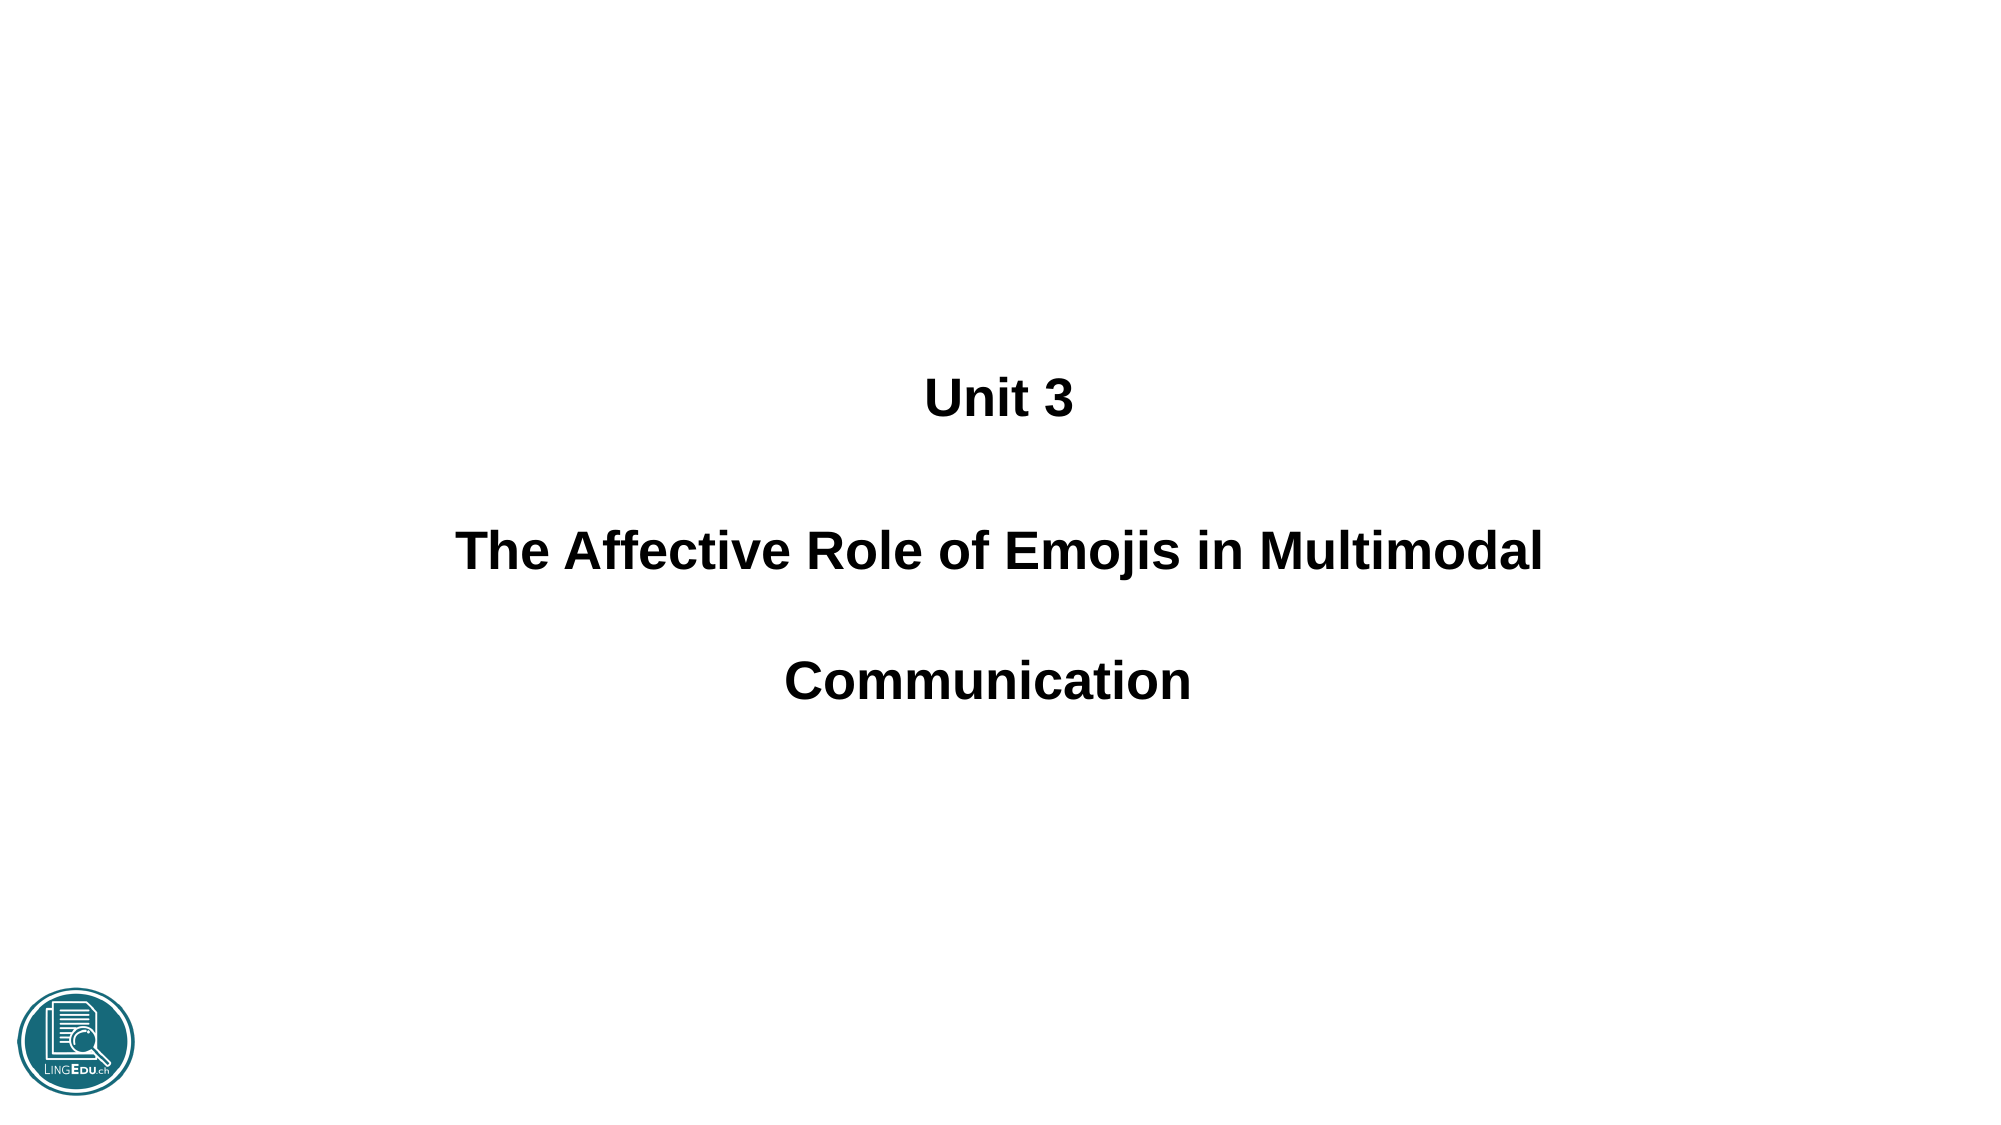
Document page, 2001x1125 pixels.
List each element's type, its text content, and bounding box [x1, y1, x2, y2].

subtitle Unit 3 The Affective Role of Emojis in Multimodal Communication [249, 290, 1750, 718]
picture [17, 987, 135, 1096]
